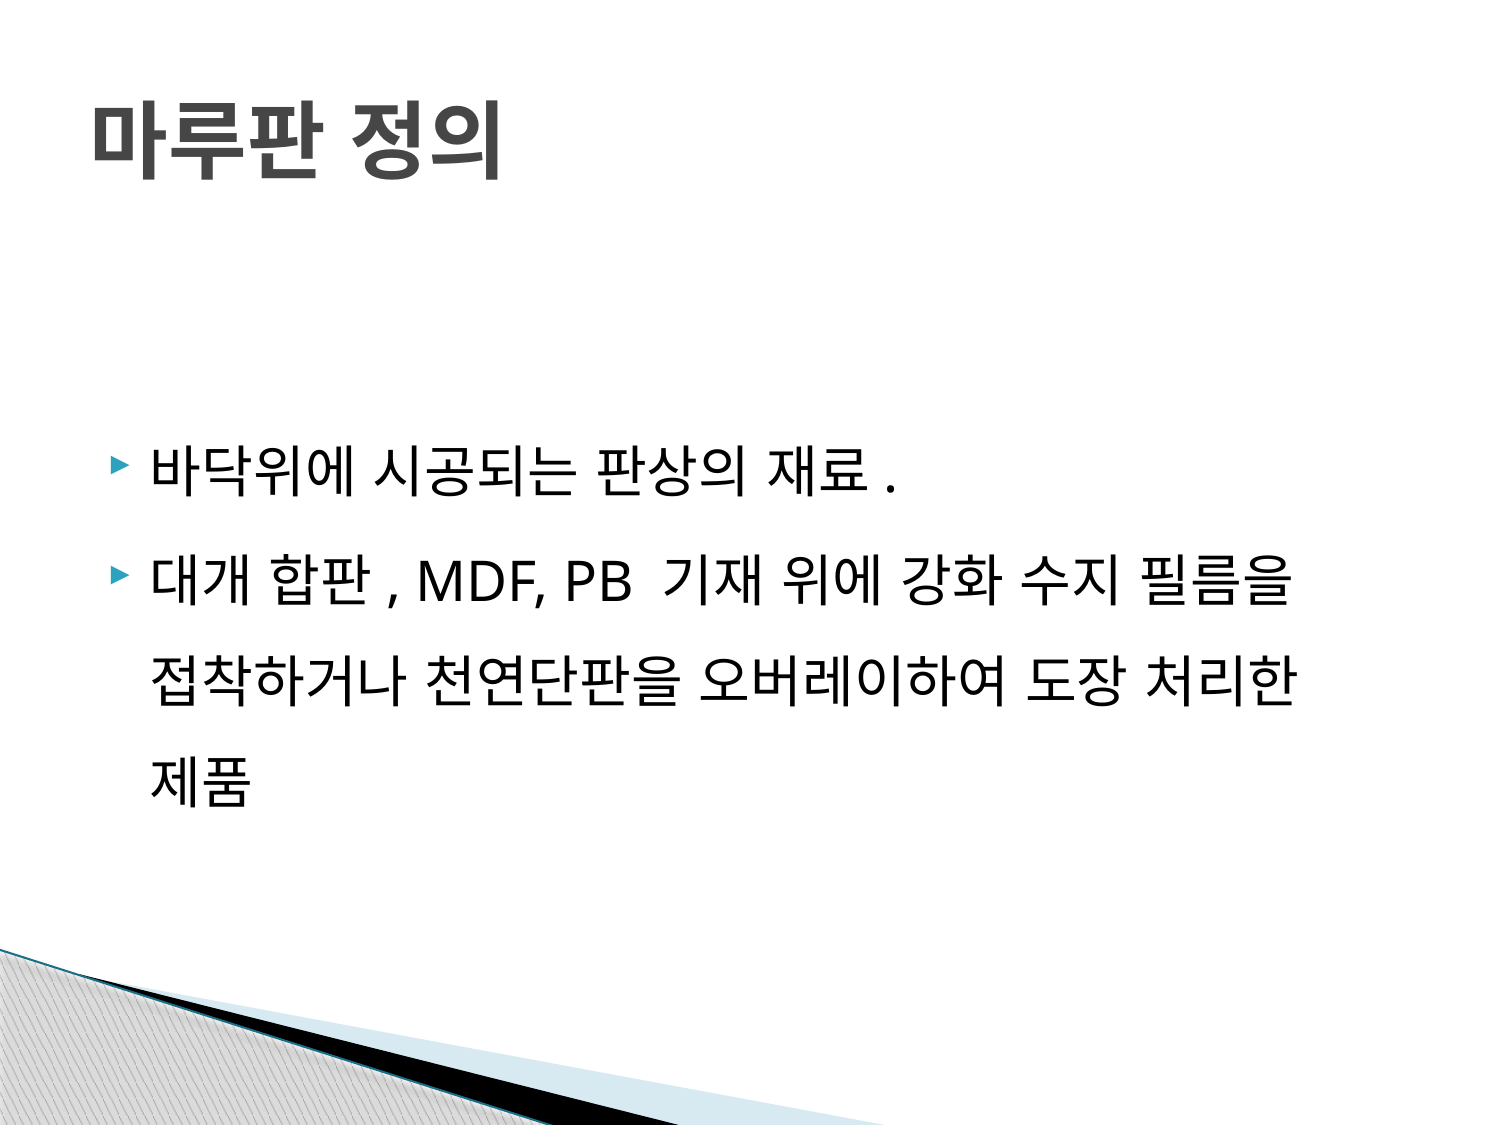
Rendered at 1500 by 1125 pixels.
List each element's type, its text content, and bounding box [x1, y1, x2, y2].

list 바닥위에 시공되는 판상의 재료. 대개 합판, MDF, PB 기재 위에 강화 수지 필름을 접착하거나 천연단판을 오버레이하여 도장 처리한 제품 [75, 243, 1425, 986]
title 마루판 정의 [75, 45, 1425, 233]
